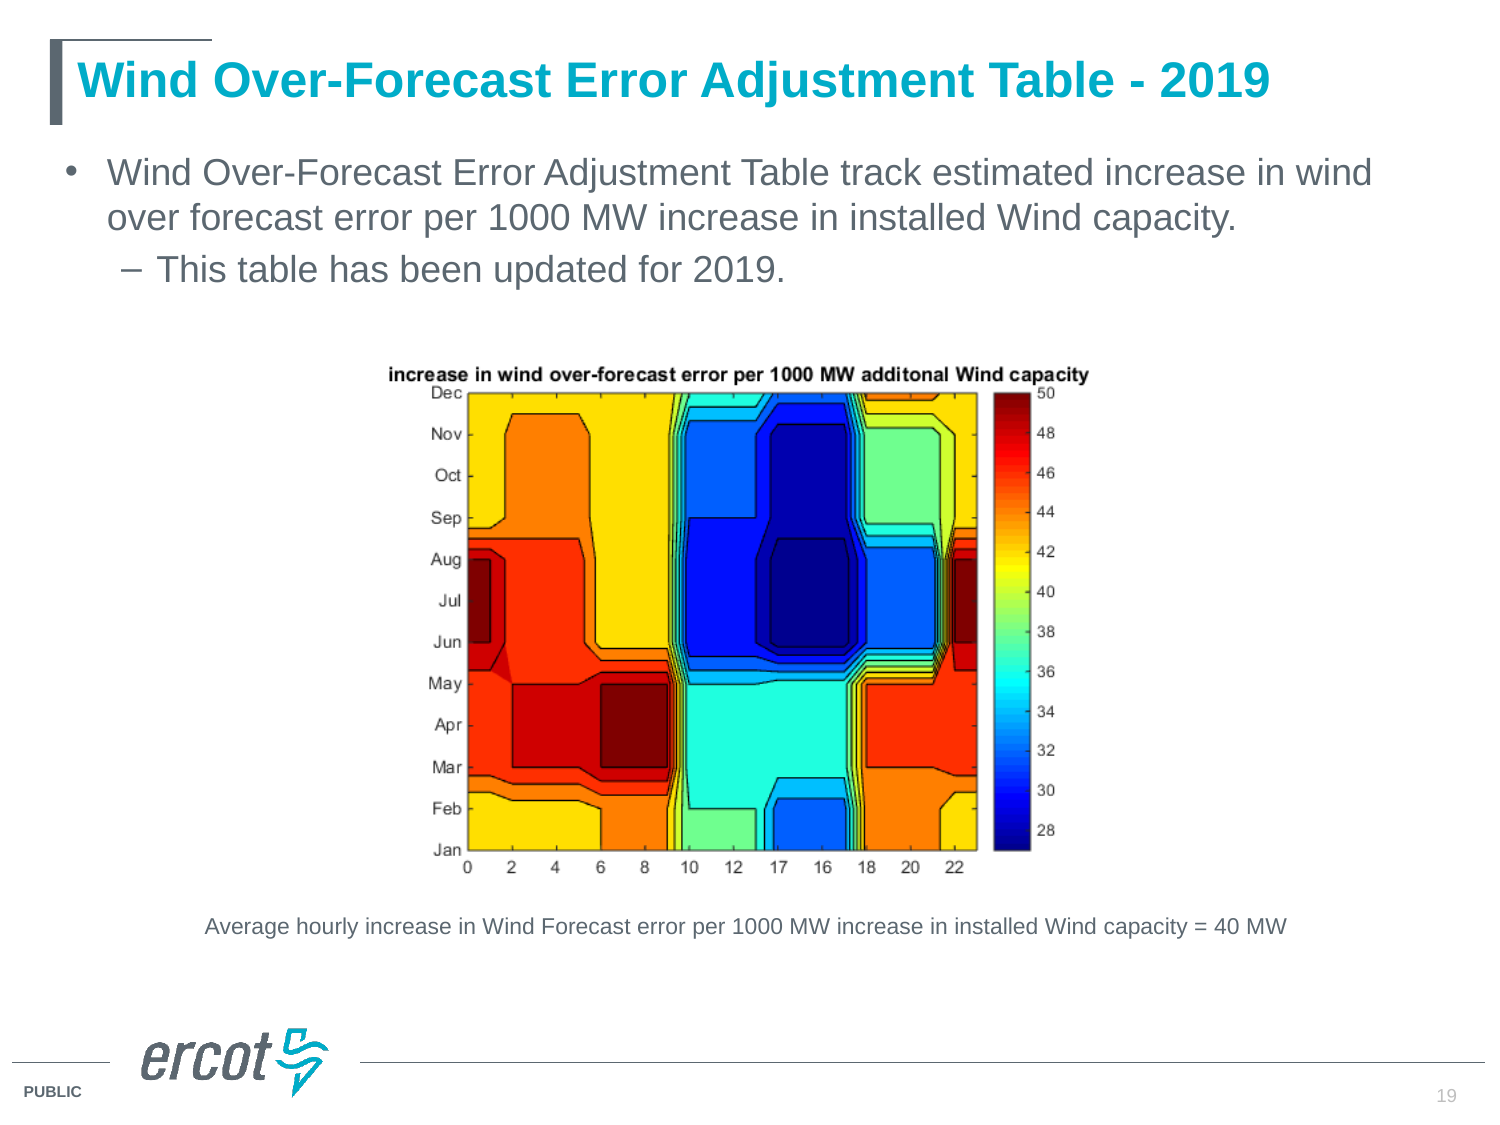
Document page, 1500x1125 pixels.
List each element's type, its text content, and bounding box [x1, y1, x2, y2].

list Wind Over-Forecast Error Adjustment Table track estimated increase in wind over forecast error per 1000 MW increase in installed Wind capacity. This table has been updated for 2019. [50, 140, 1450, 972]
text_box Average hourly increase in Wind Forecast error per 1000 MW increase in installed Wind capacity = 40 MW [189, 903, 1310, 947]
title Wind Over-Forecast Error Adjustment Table - 2019 [62, 39, 1450, 125]
picture [137, 1024, 332, 1100]
picture [383, 352, 1129, 912]
